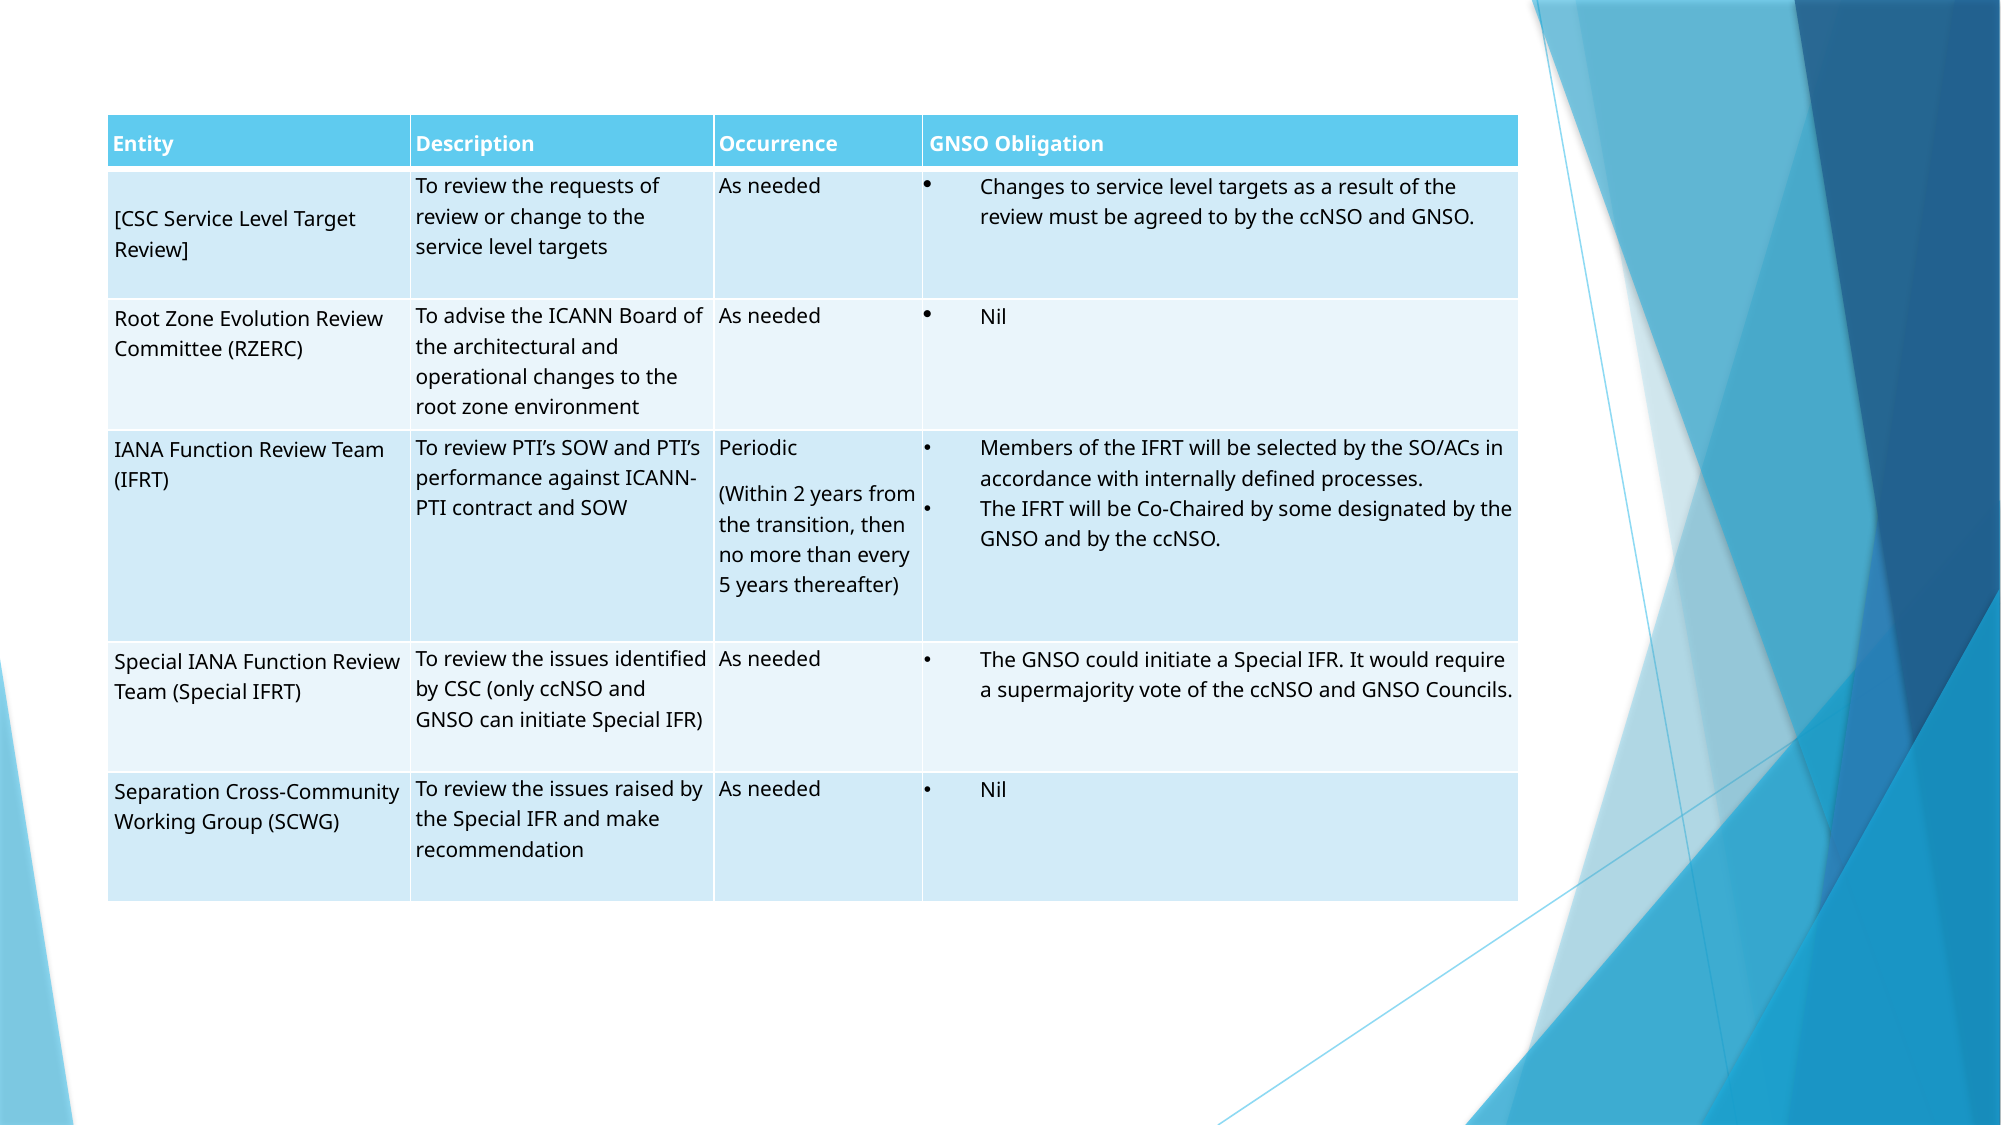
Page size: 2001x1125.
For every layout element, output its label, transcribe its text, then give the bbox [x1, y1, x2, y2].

table_cell Nil [923, 300, 1518, 429]
table_header Description [411, 115, 713, 166]
table_header Entity [108, 115, 410, 166]
table_header GNSO Obligation [923, 115, 1518, 166]
table_cell To review the requests of review or change to the service level targets [411, 172, 713, 298]
table_cell [CSC Service Level Target Review] [108, 172, 410, 298]
table_cell Nil [923, 773, 1518, 901]
table_cell Changes to service level targets as a result of the review must be agreed to by the ccNSO and GNSO. [923, 172, 1518, 298]
table_cell Periodic (Within 2 years from the transition, then no more than every 5 years thereafter) [715, 431, 922, 641]
table_cell IANA Function Review Team (IFRT) [108, 431, 410, 641]
table_cell Root Zone Evolution Review Committee (RZERC) [108, 300, 410, 429]
table_header Occurrence [715, 115, 922, 166]
table_cell The GNSO could initiate a Special IFR. It would require a supermajority vote of the ccNSO and GNSO Councils. [923, 643, 1518, 771]
table_cell As needed [715, 643, 922, 771]
table_cell Separation Cross-Community Working Group (SCWG) [108, 773, 410, 901]
table_cell To review the issues identified by CSC (only ccNSO and GNSO can initiate Special IFR) [411, 643, 713, 771]
table_cell As needed [715, 773, 922, 901]
table_cell To review the issues raised by the Special IFR and make recommendation [411, 773, 713, 901]
table_cell Members of the IFRT will be selected by the SO/ACs in accordance with internally defined processes. The IFRT will be Co-Chaired by some designated by the GNSO and by the ccNSO. [923, 431, 1518, 641]
table_cell Special IANA Function Review Team (Special IFRT) [108, 643, 410, 771]
table_cell To advise the ICANN Board of the architectural and operational changes to the root zone environment [411, 300, 713, 429]
table_cell As needed [715, 300, 922, 429]
table_cell As needed [715, 172, 922, 298]
table_cell To review PTI’s SOW and PTI’s performance against ICANN-PTI contract and SOW [411, 431, 713, 641]
